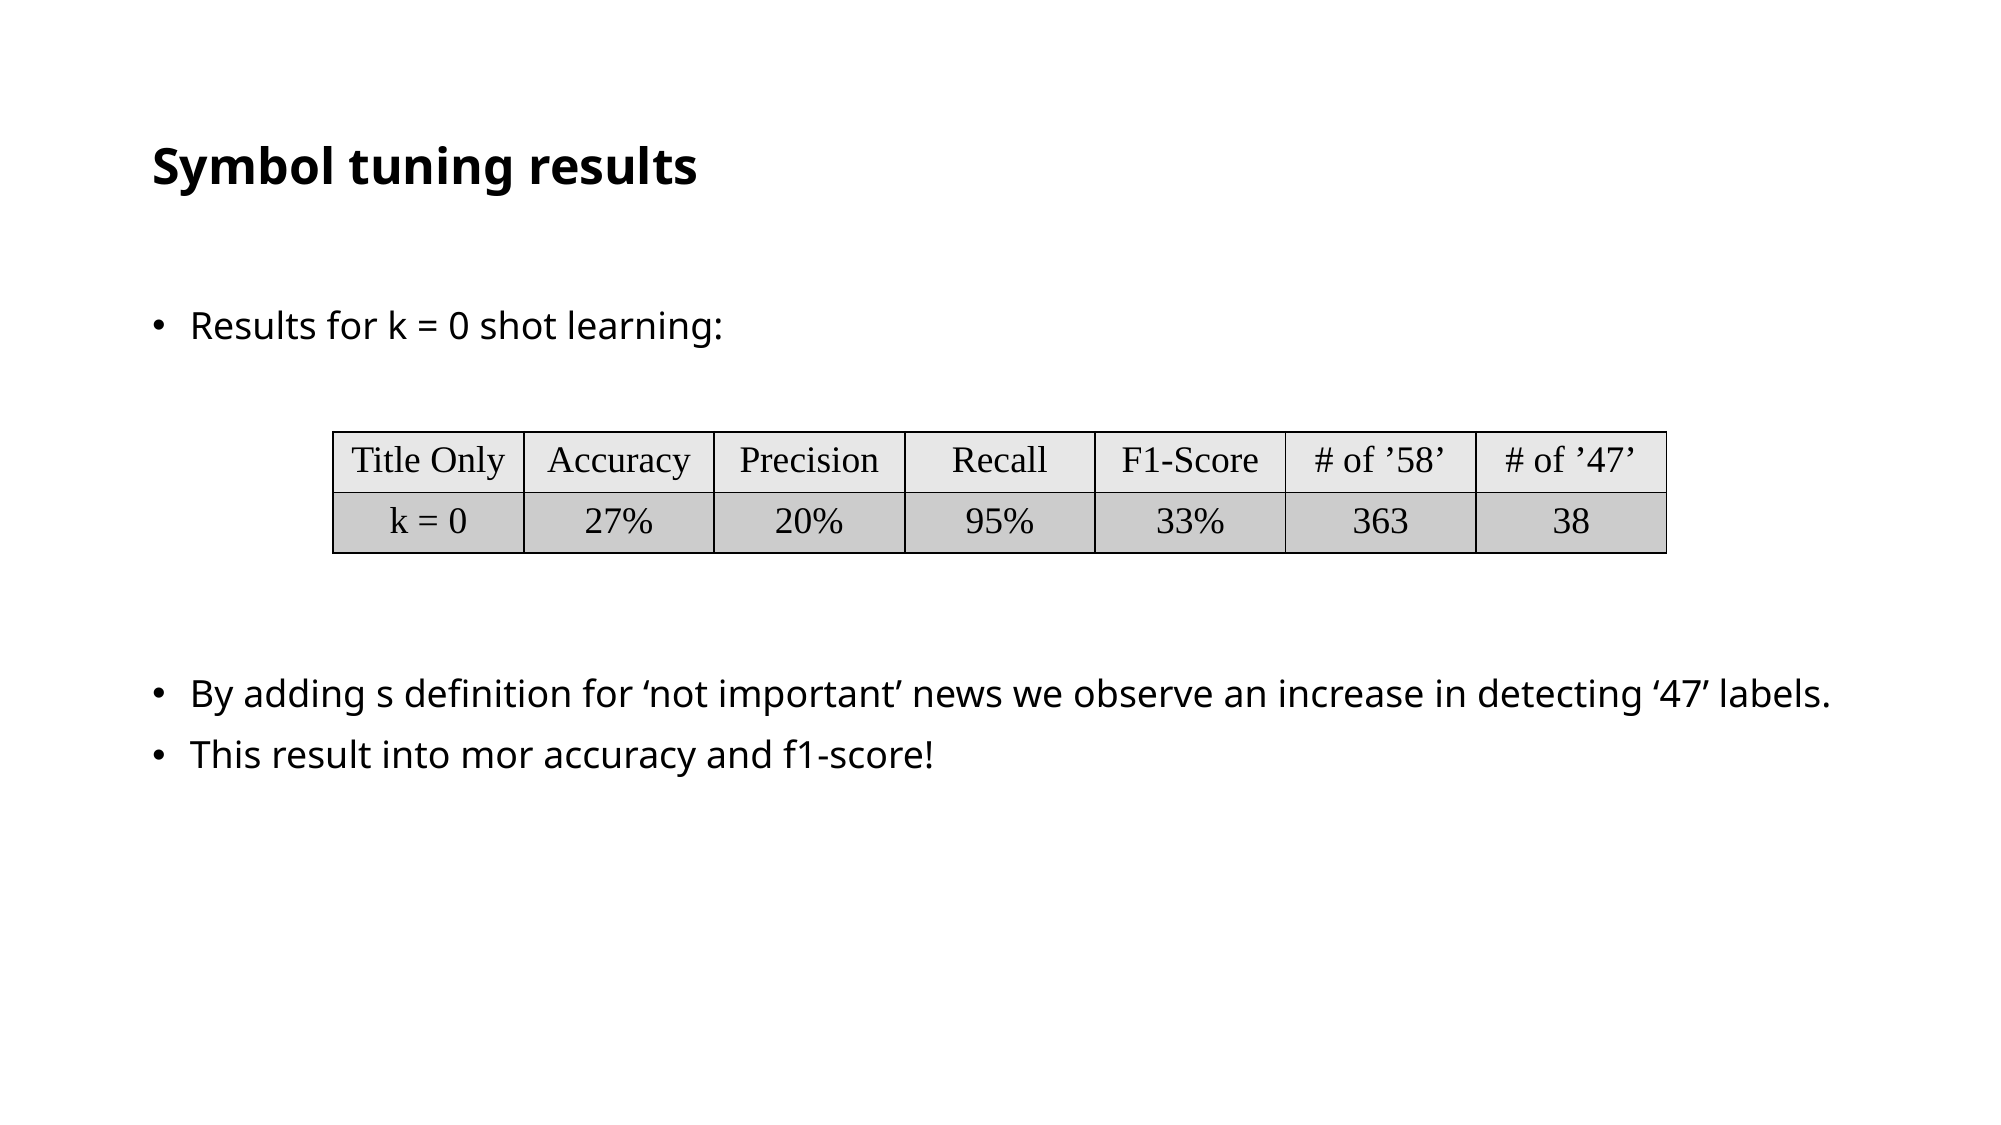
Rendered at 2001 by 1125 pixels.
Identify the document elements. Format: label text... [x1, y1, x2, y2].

table_cell 363 [1286, 493, 1475, 552]
table_header # of ’47’ [1477, 433, 1666, 492]
list Results for k = 0 shot learning: By adding s definition for ‘not important’ news we observe an increase in detecting ‘47’ labels. This result into mor accuracy and f1-score! [137, 299, 1863, 1014]
table_header Title Only [334, 433, 523, 492]
table_cell k = 0 [334, 493, 523, 552]
title Symbol tuning results [137, 59, 1863, 278]
table_header Recall [906, 433, 1094, 492]
table_header F1-Score [1096, 433, 1285, 492]
table_cell 38 [1477, 493, 1666, 552]
table_cell 20% [715, 493, 904, 552]
table_cell 27% [525, 493, 713, 552]
table_cell 95% [906, 493, 1094, 552]
table_header Precision [715, 433, 904, 492]
table_cell 33% [1096, 493, 1285, 552]
table_header # of ’58’ [1286, 433, 1475, 492]
table_header Accuracy [525, 433, 713, 492]
